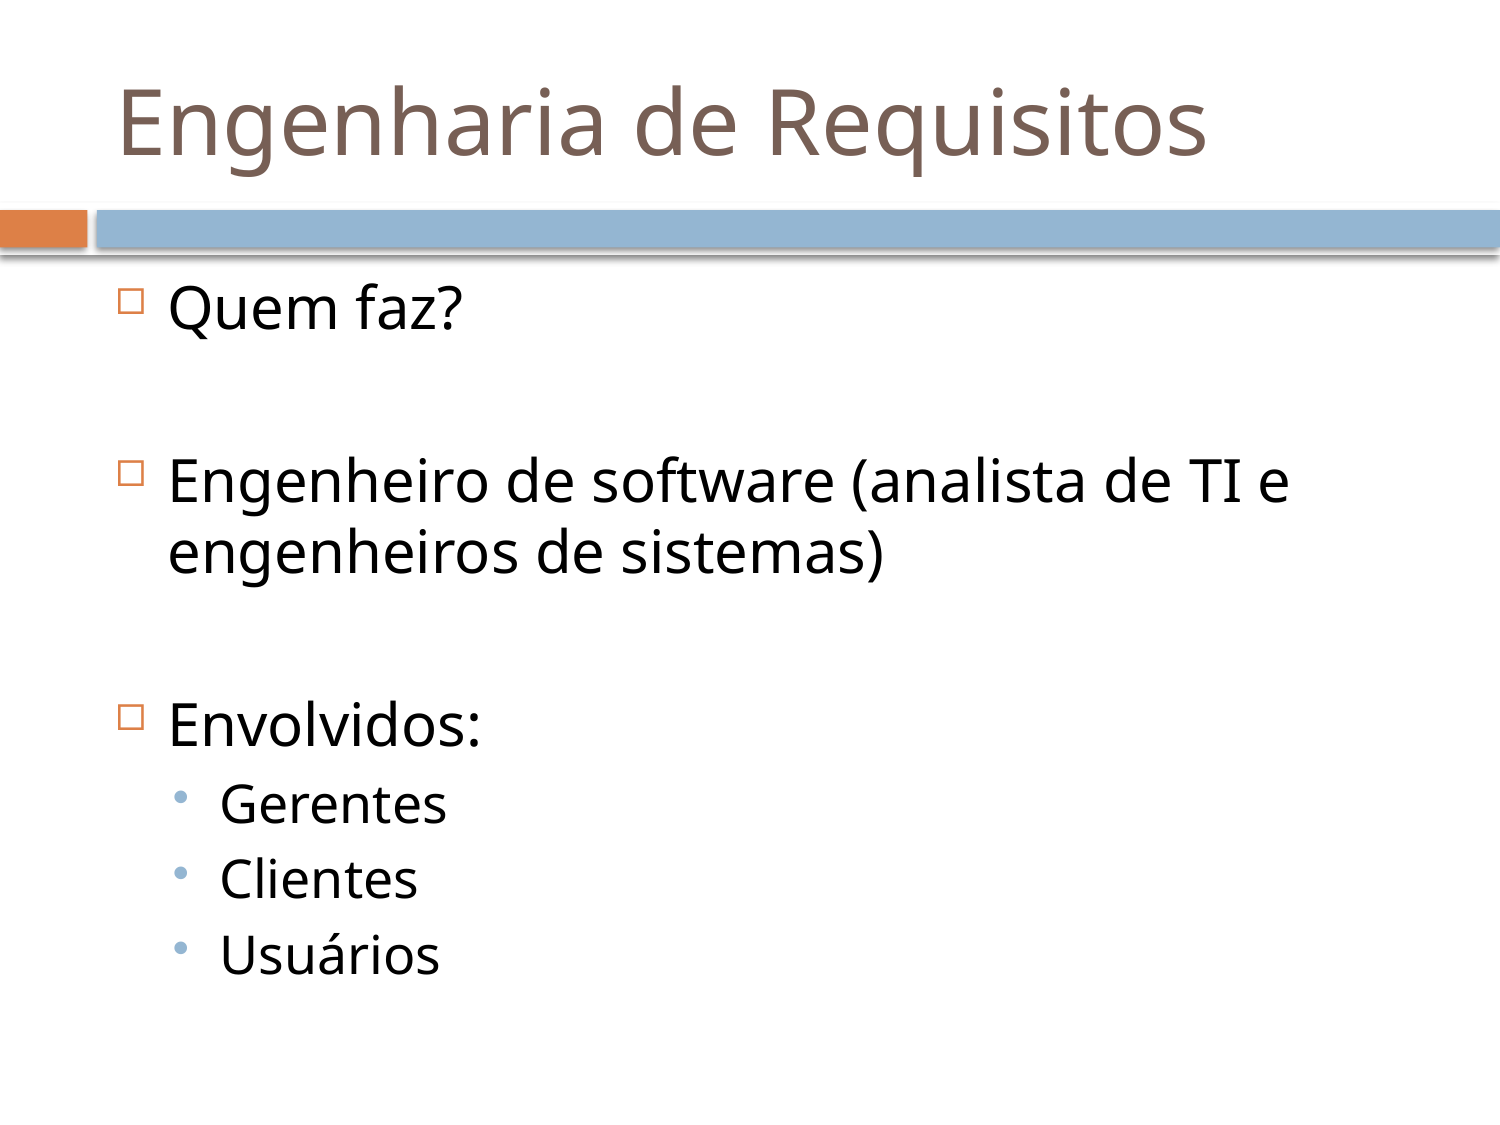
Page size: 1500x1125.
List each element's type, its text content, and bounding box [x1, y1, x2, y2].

title Engenharia de Requisitos [100, 37, 1438, 200]
list Quem faz? Engenheiro de software (analista de TI e engenheiros de sistemas) Envolvidos: Gerentes Clientes Usuários [100, 262, 1438, 1000]
